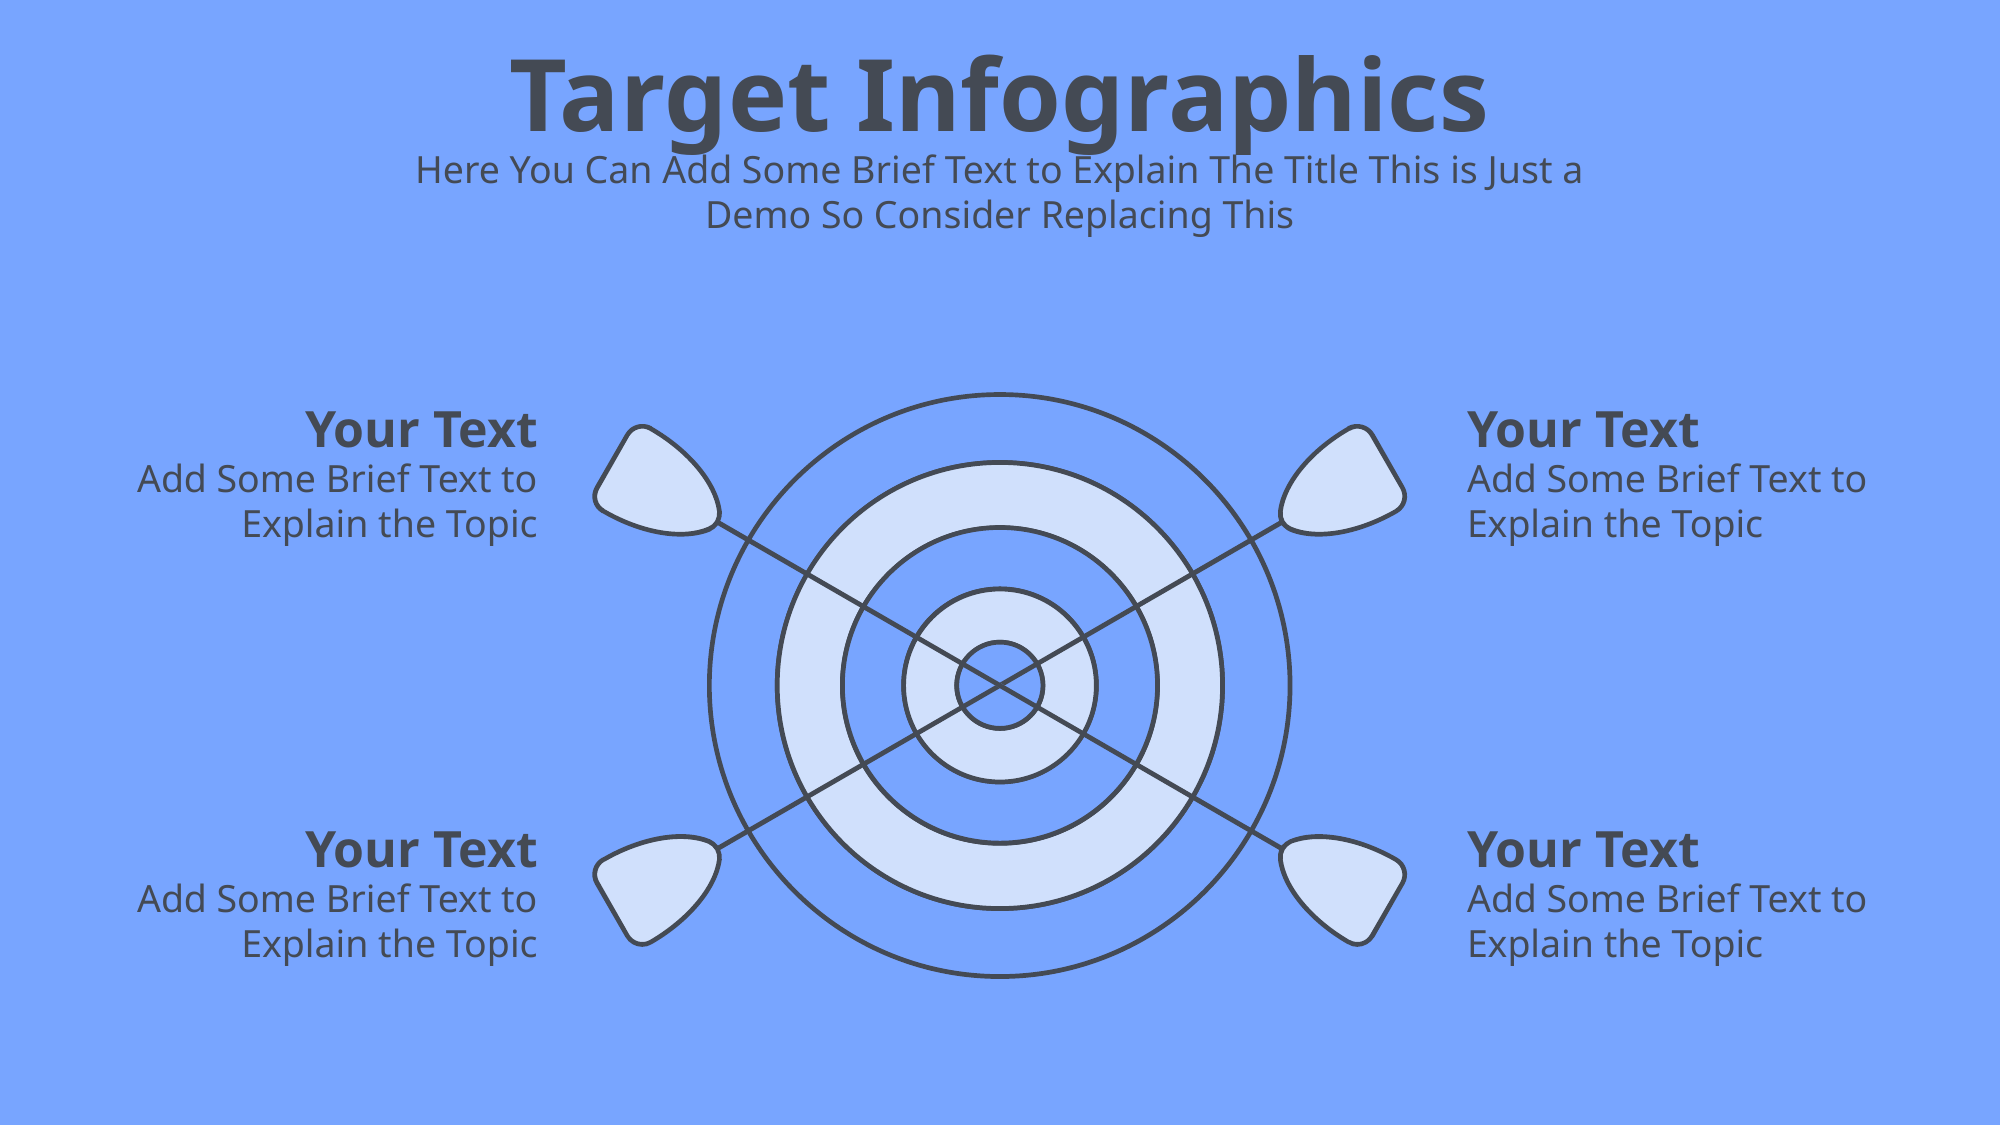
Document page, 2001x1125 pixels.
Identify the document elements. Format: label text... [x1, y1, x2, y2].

text_box Add Some Brief Text to Explain the Topic [1452, 867, 1938, 972]
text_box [999, 421, 1410, 686]
text_box Your Text [66, 809, 553, 867]
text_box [706, 392, 1293, 421]
text_box Your Text [1452, 809, 1938, 867]
text_box Add Some Brief Text to Explain the Topic [66, 447, 553, 553]
text_box Add Some Brief Text to Explain the Topic [66, 867, 553, 972]
text_box Add Some Brief Text to Explain the Topic [1452, 447, 1938, 553]
text_box Target Infographics [416, 23, 1584, 138]
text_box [706, 947, 1293, 979]
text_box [589, 685, 1000, 947]
text_box Your Text [1452, 389, 1938, 447]
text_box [1000, 686, 1410, 947]
text_box Here You Can Add Some Brief Text to Explain The Title This is Just a Demo So Consider Replacing This [345, 138, 1655, 244]
text_box Your Text [66, 389, 553, 447]
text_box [589, 421, 999, 685]
